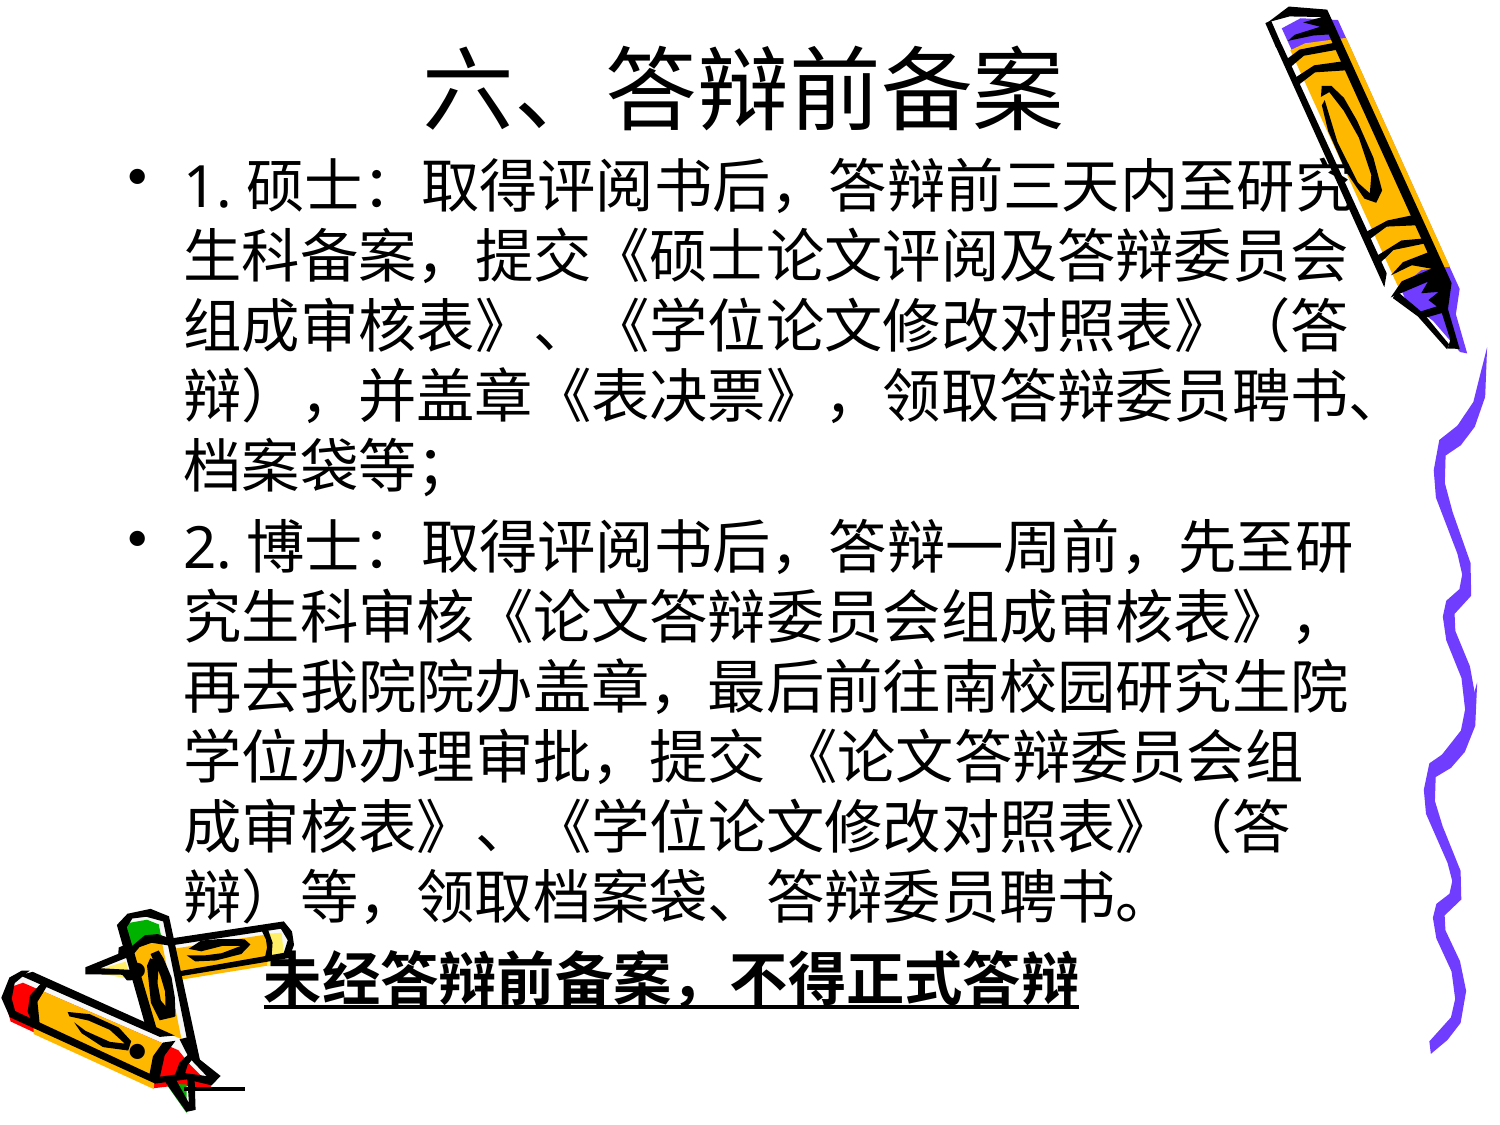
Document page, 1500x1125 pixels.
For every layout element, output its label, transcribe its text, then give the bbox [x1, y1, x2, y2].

title 六、答辩前备案 [81, 24, 1406, 150]
list 1.硕士：取得评阅书后，答辩前三天内至研究生科备案，提交《硕士论文评阅及答辩委员会组成审核表》、《学位论文修改对照表》（答辩），并盖章《表决票》，领取答辩委员聘书、档案袋等； 2.博士：取得评阅书后，答辩一周前，先至研究生科审核《论文答辩委员会组成审核表》，再去我院院办盖章，最后前往南校园研究生院学位办办理审批，提交 《论文答辩委员会组成审核表》、《学位论文修改对照表》（答辩）等，领取档案袋、答辩委员聘书。 未经答辩前备案，不得正式答辩 [112, 141, 1376, 1104]
